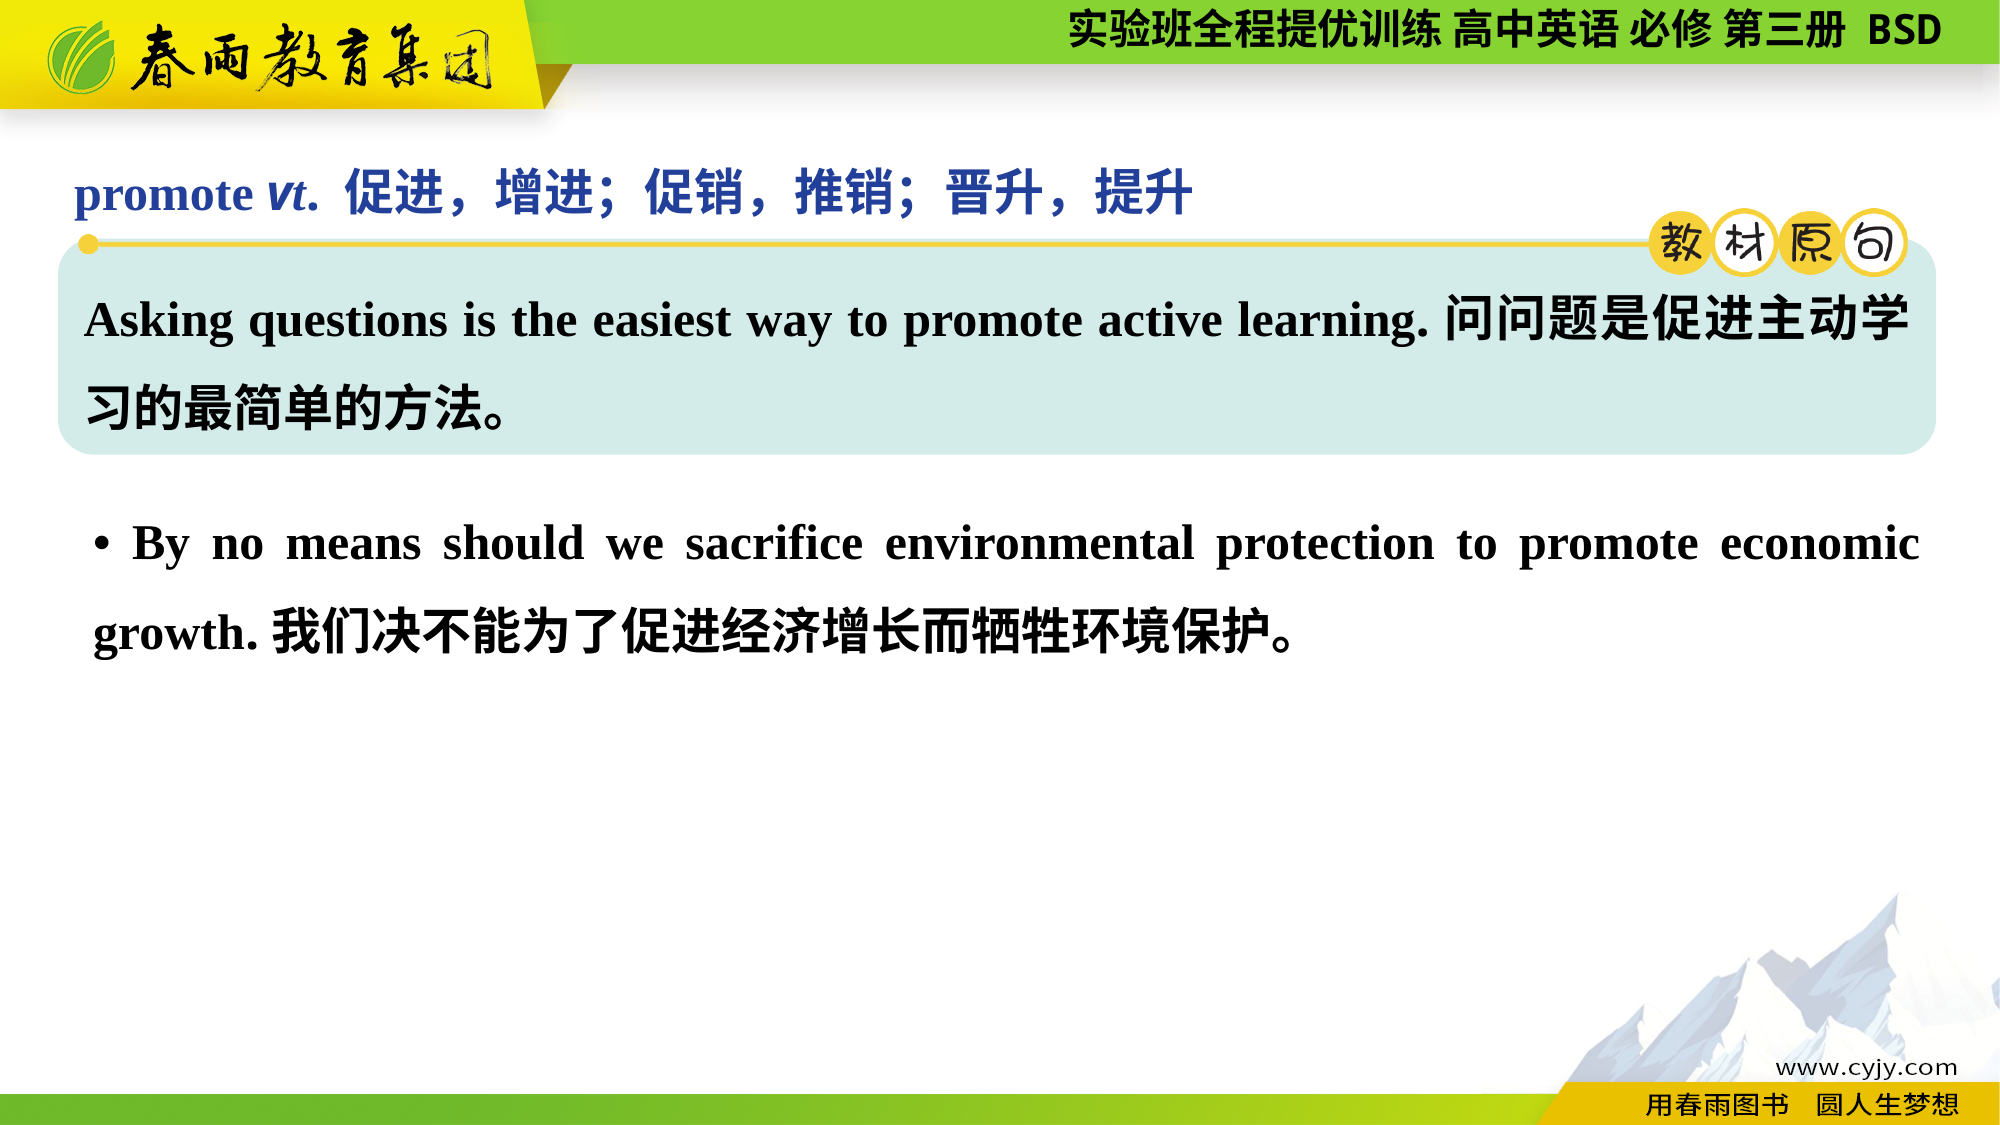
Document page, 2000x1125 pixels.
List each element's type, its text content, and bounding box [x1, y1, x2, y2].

list promote vt. 促进，增进；促销，推销；晋升，提升 [59, 122, 1944, 219]
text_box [78, 207, 1908, 307]
text_box Asking questions is the easiest way to promote active learning.问问题是促进主动学习的最简单的方法。 [57, 242, 1937, 455]
picture [0, 0, 2000, 1125]
text_box • By no means should we sacrifice environmental protection to promote economic growth.我们决不能为了促进经济增长而牺牲环境保护。 [78, 471, 1937, 667]
